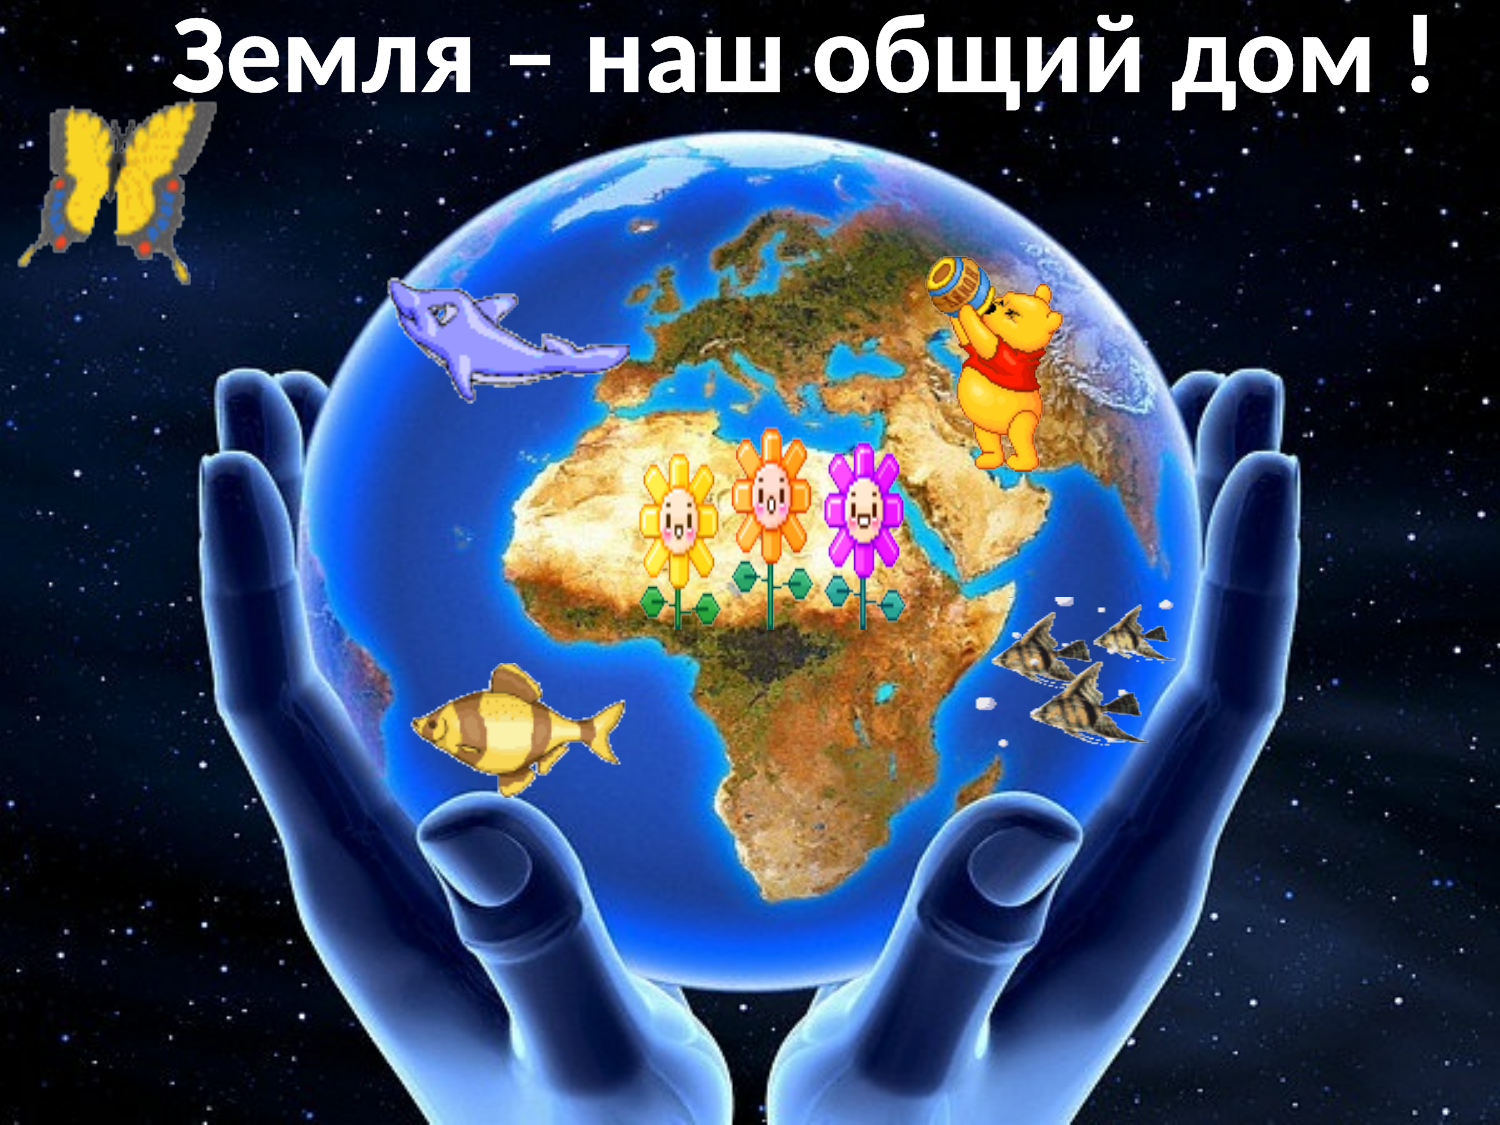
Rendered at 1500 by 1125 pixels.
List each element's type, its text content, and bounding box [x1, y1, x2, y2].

text_box Земля – наш общий дом ! [156, 0, 1455, 122]
picture [0, 0, 1500, 1125]
